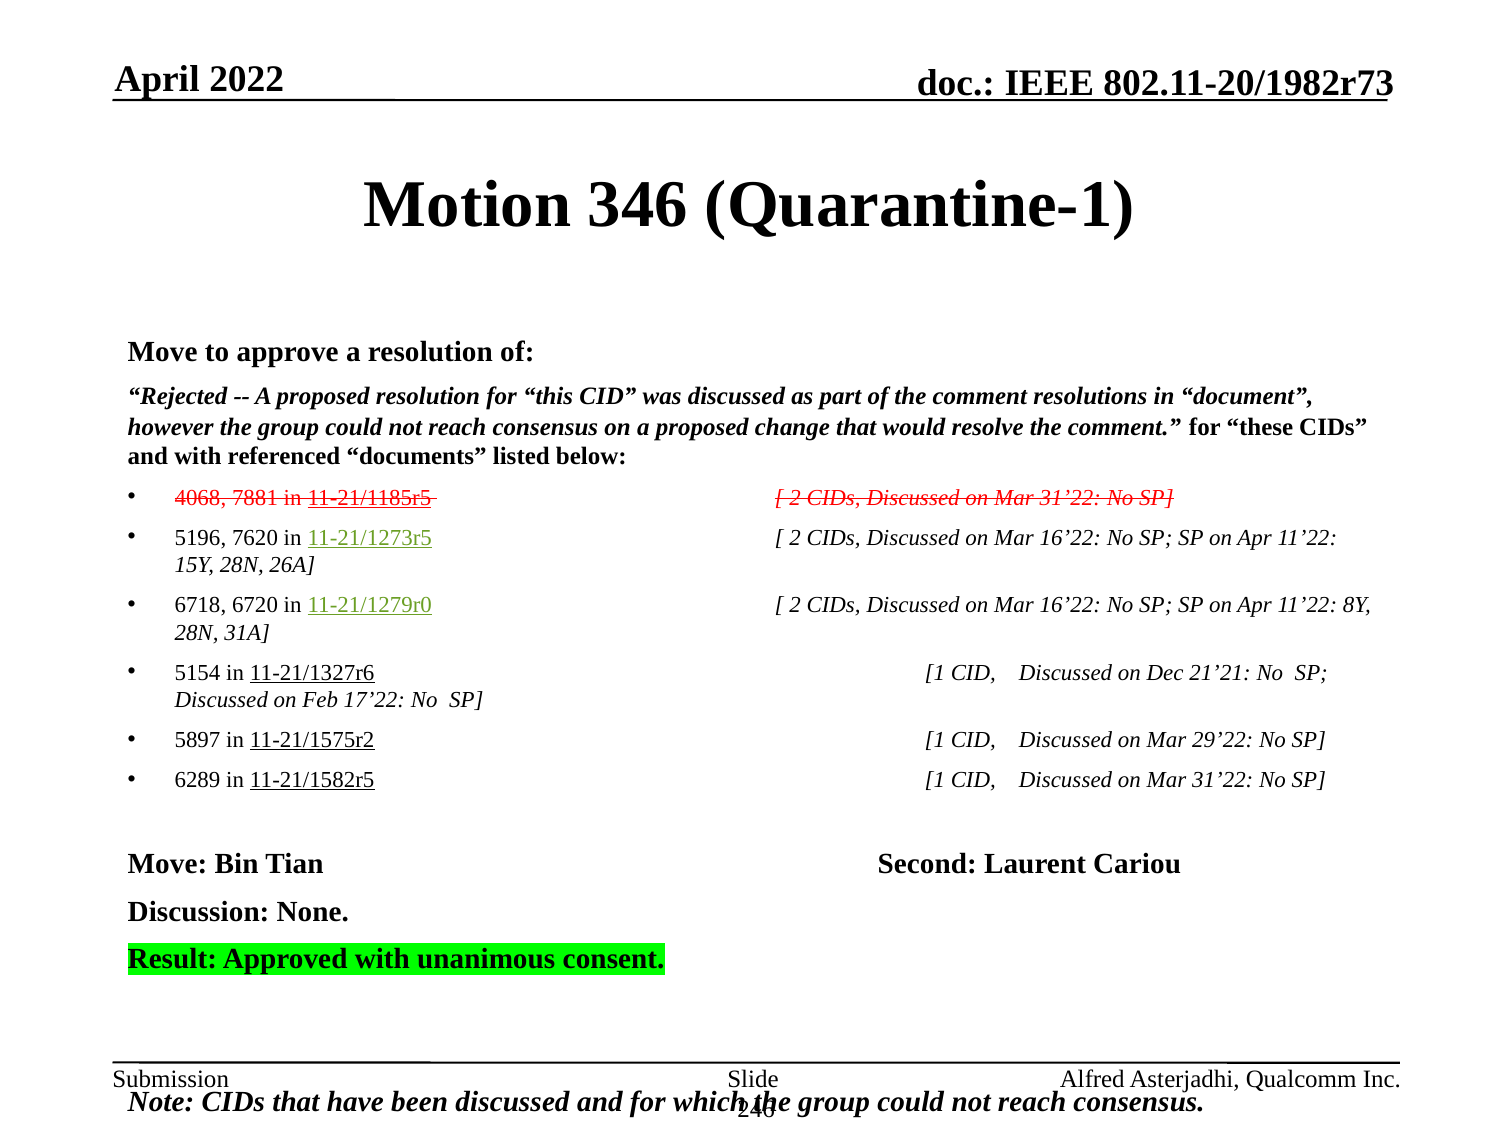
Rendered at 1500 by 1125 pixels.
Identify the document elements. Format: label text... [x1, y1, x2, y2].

footer Alfred Asterjadhi, Qualcomm Inc. [878, 1061, 1402, 1093]
title Motion 346 (Quarantine-1) [112, 112, 1388, 288]
list Move to approve a resolution of: “Rejected -- A proposed resolution for “this CID” was discussed as part of the comment resolutions in “document”, however the group could not reach consensus on a proposed change that would resolve the comment.” for “these CIDs” and with referenced “documents” listed below: 4068, 7881 in 11-21/1185r5 [ 2 CIDs, Discussed on Mar 31’22: No SP] 5196, 7620 in 11-21/1273r5 [ 2 CIDs, Discussed on Mar 16’22: No SP; SP on Apr 11’22: 15Y, 28N, 26A] 6718, 6720 in 11-21/1279r0 [ 2 CIDs, Discussed on Mar 16’22: No SP; SP on Apr 11’22: 8Y, 28N, 31A] 5154 in 11-21/1327r6 [1 CID, Discussed on Dec 21’21: No SP; Discussed on Feb 17’22: No SP] 5897 in 11-21/1575r2 [1 CID, Discussed on Mar 29’22: No SP] 6289 in 11-21/1582r5 [1 CID, Discussed on Mar 31’22: No SP] Move: Bin Tian Second: Laurent Cariou Discussion: None. Result: Approved with unanimous consent. Note: CIDs that have been discussed and for which the group could not reach consensus. [112, 324, 1388, 1063]
slide_number Slide 246 [712, 1061, 800, 1123]
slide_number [114, 54, 423, 100]
